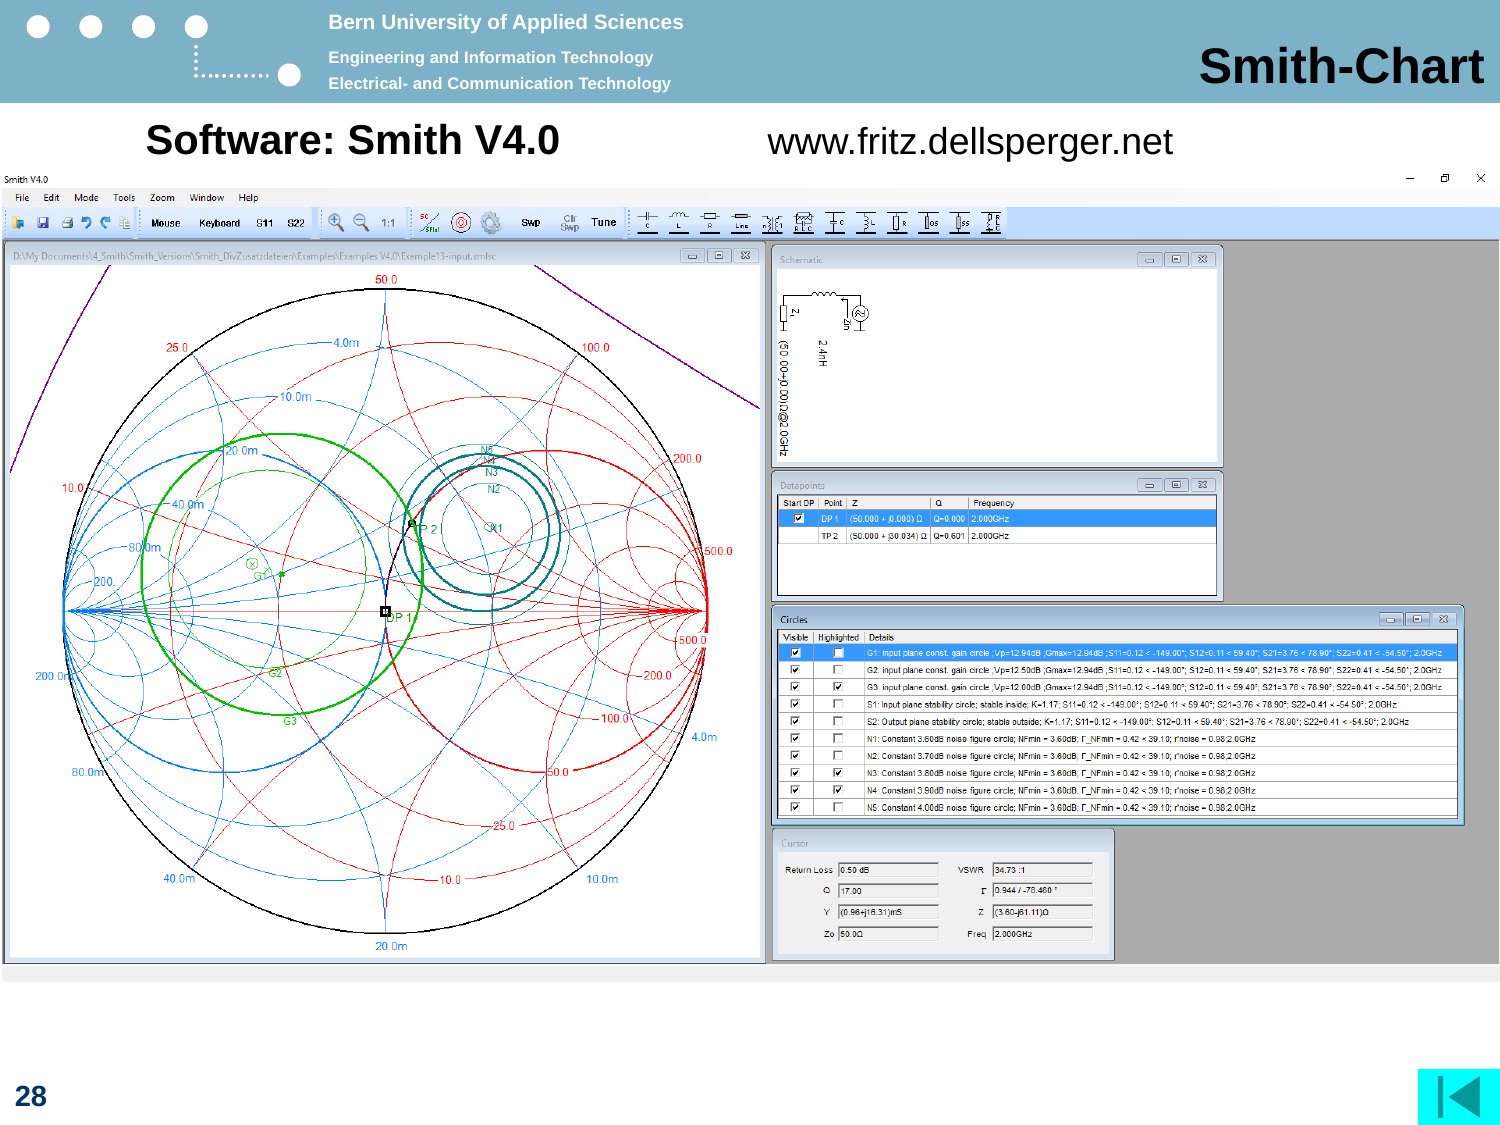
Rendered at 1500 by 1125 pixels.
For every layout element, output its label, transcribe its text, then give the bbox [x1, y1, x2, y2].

text_box [1417, 1068, 1500, 1125]
text_box Software: Smith V4.0 www.fritz.dellsperger.net [130, 110, 1439, 168]
picture [2, 170, 1500, 982]
picture [0, 0, 1500, 103]
title Smith-Chart [643, 0, 1500, 102]
